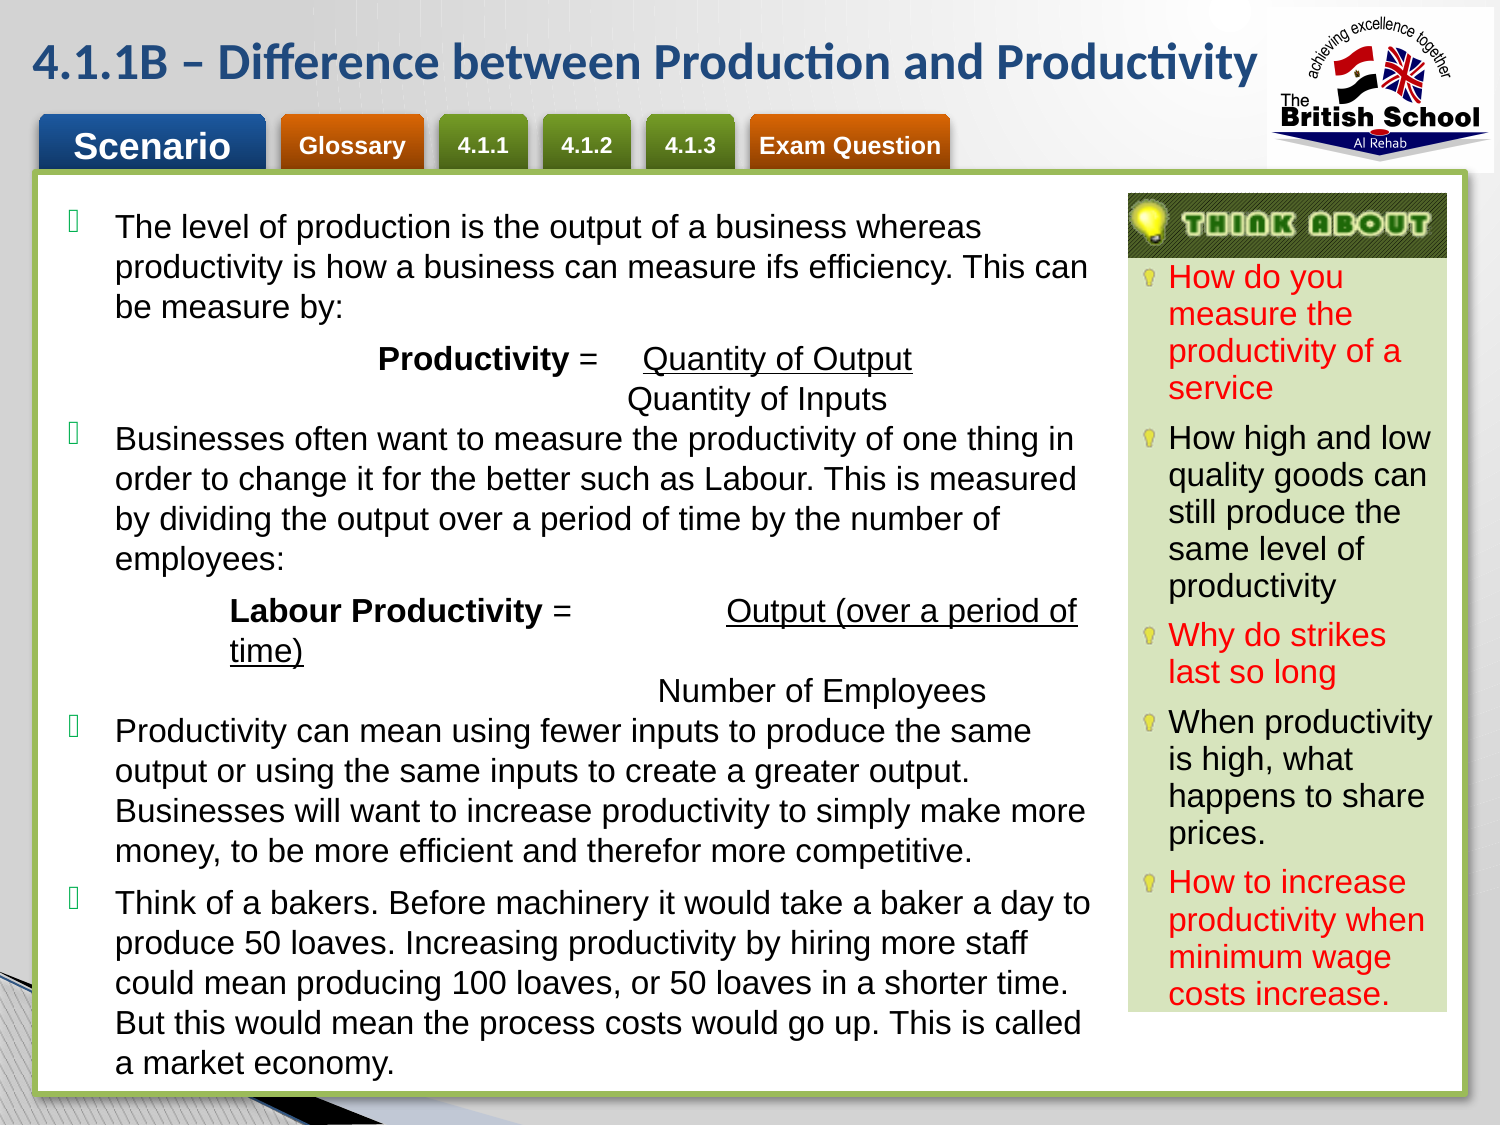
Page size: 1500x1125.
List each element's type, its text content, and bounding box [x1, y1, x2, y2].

picture [1139, 710, 1159, 734]
title 4.1.1B – Difference between Production and Productivity [17, 7, 1282, 110]
picture [1267, 7, 1495, 173]
picture [1139, 265, 1159, 289]
table_header [1128, 193, 1447, 258]
picture [1139, 623, 1159, 647]
table_cell How do you measure the productivity of a service How high and low quality goods can still produce the same level of productivity Why do strikes last so long When productivity is high, what happens to share prices. How to increase productivity when minimum wage costs increase. [1128, 258, 1447, 1012]
picture [1139, 870, 1159, 895]
picture [281, 1114, 303, 1125]
picture [1139, 425, 1159, 450]
picture [1127, 195, 1436, 252]
text_box The level of production is the output of a business whereas productivity is how a business can measure ifs efficiency. This can be measure by: Productivity = Quantity of Output Quantity of Inputs Businesses often want to measure the productivity of one thing in order to change it for the better such as Labour. This is measured by dividing the output over a period of time by the number of employees: Labour Productivity = Output (over a period of time) Number of Employees Productivity can mean using fewer inputs to produce the same output or using the same inputs to create a greater output. Businesses will want to increase productivity to simply make more money, to be more efficient and therefor more competitive. Think of a bakers. Before machinery it would take a baker a day to produce 50 loaves. Increasing productivity by hiring more staff could mean producing 100 loaves, or 50 loaves in a shorter time. But this would mean the process costs would go up. This is called a market economy. [53, 197, 1117, 1089]
